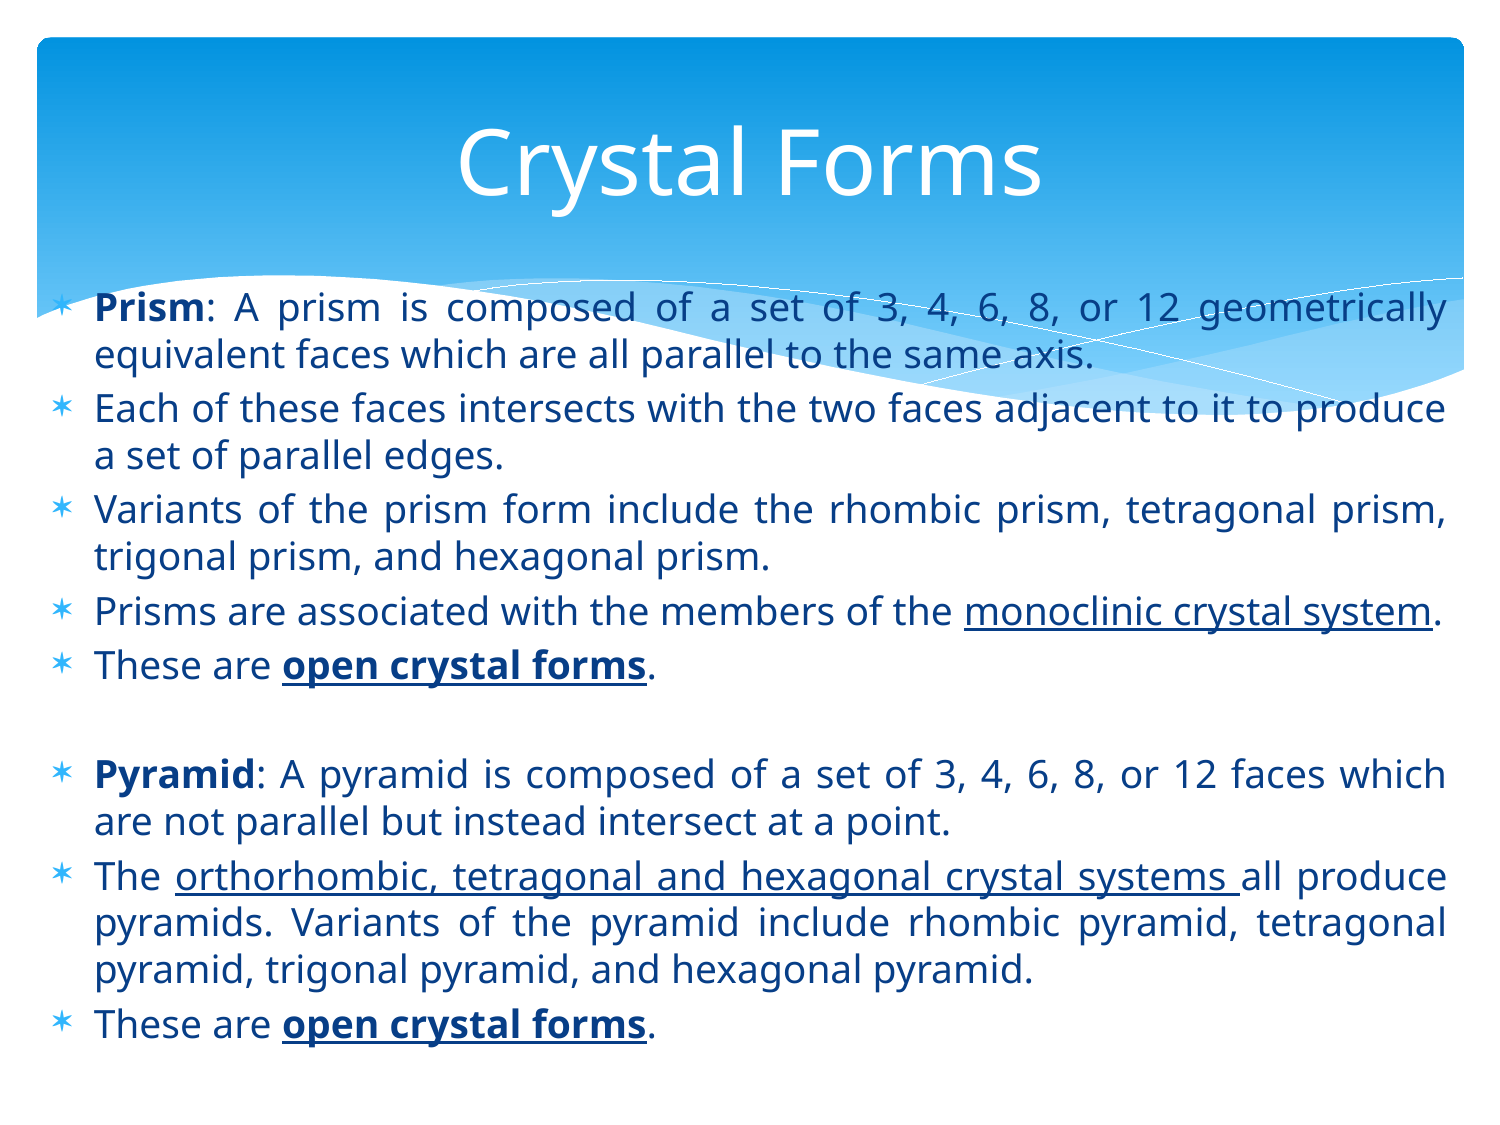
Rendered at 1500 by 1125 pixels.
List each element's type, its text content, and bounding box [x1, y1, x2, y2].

title Crystal Forms [75, 55, 1425, 261]
list Prism: A prism is composed of a set of 3, 4, 6, 8, or 12 geometrically equivalent faces which are all parallel to the same axis. Each of these faces intersects with the two faces adjacent to it to produce a set of parallel edges. Variants of the prism form include the rhombic prism, tetragonal prism, trigonal prism, and hexagonal prism. Prisms are associated with the members of the monoclinic crystal system. These are open crystal forms. Pyramid: A pyramid is composed of a set of 3, 4, 6, 8, or 12 faces which are not parallel but instead intersect at a point. The orthorhombic, tetragonal and hexagonal crystal systems all produce pyramids. Variants of the pyramid include rhombic pyramid, tetragonal pyramid, trigonal pyramid, and hexagonal pyramid. These are open crystal forms. [37, 275, 1463, 1075]
